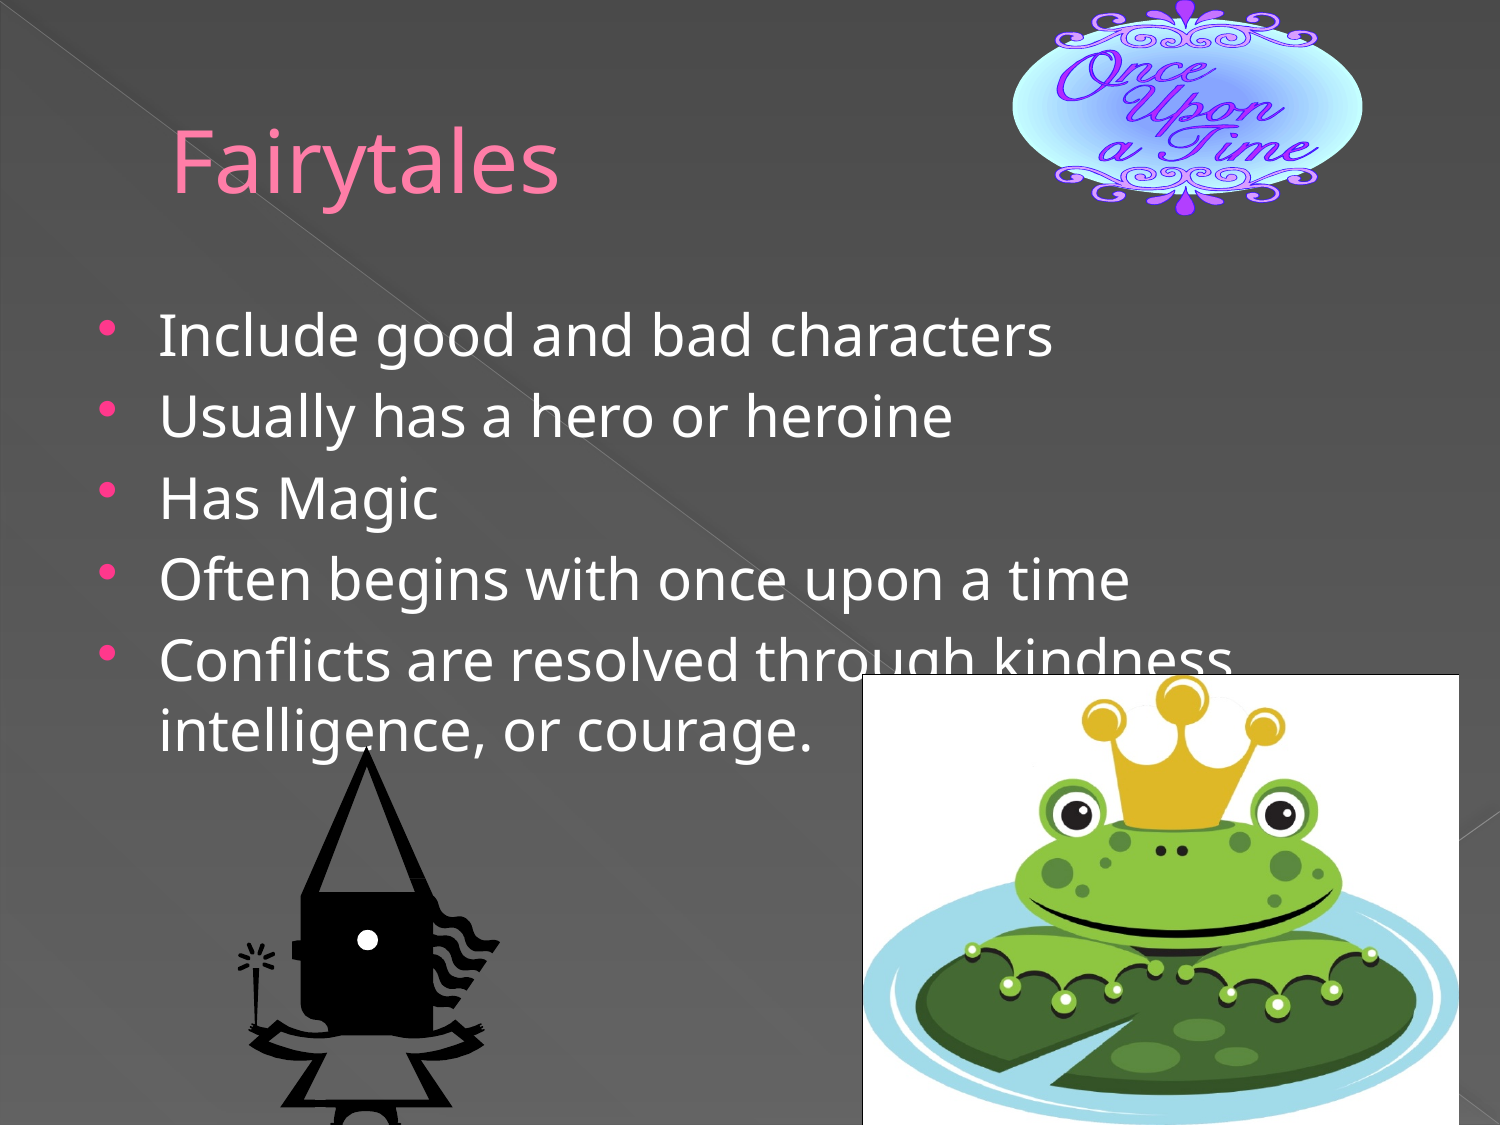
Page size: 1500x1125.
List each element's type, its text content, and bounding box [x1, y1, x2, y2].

picture [862, 674, 1460, 1125]
picture [1012, 0, 1363, 216]
title Fairytales [75, 43, 1425, 274]
picture [237, 745, 501, 1125]
list Include good and bad characters Usually has a hero or heroine Has Magic Often begins with once upon a time Conflicts are resolved through kindness, intelligence, or courage. [75, 291, 1425, 775]
